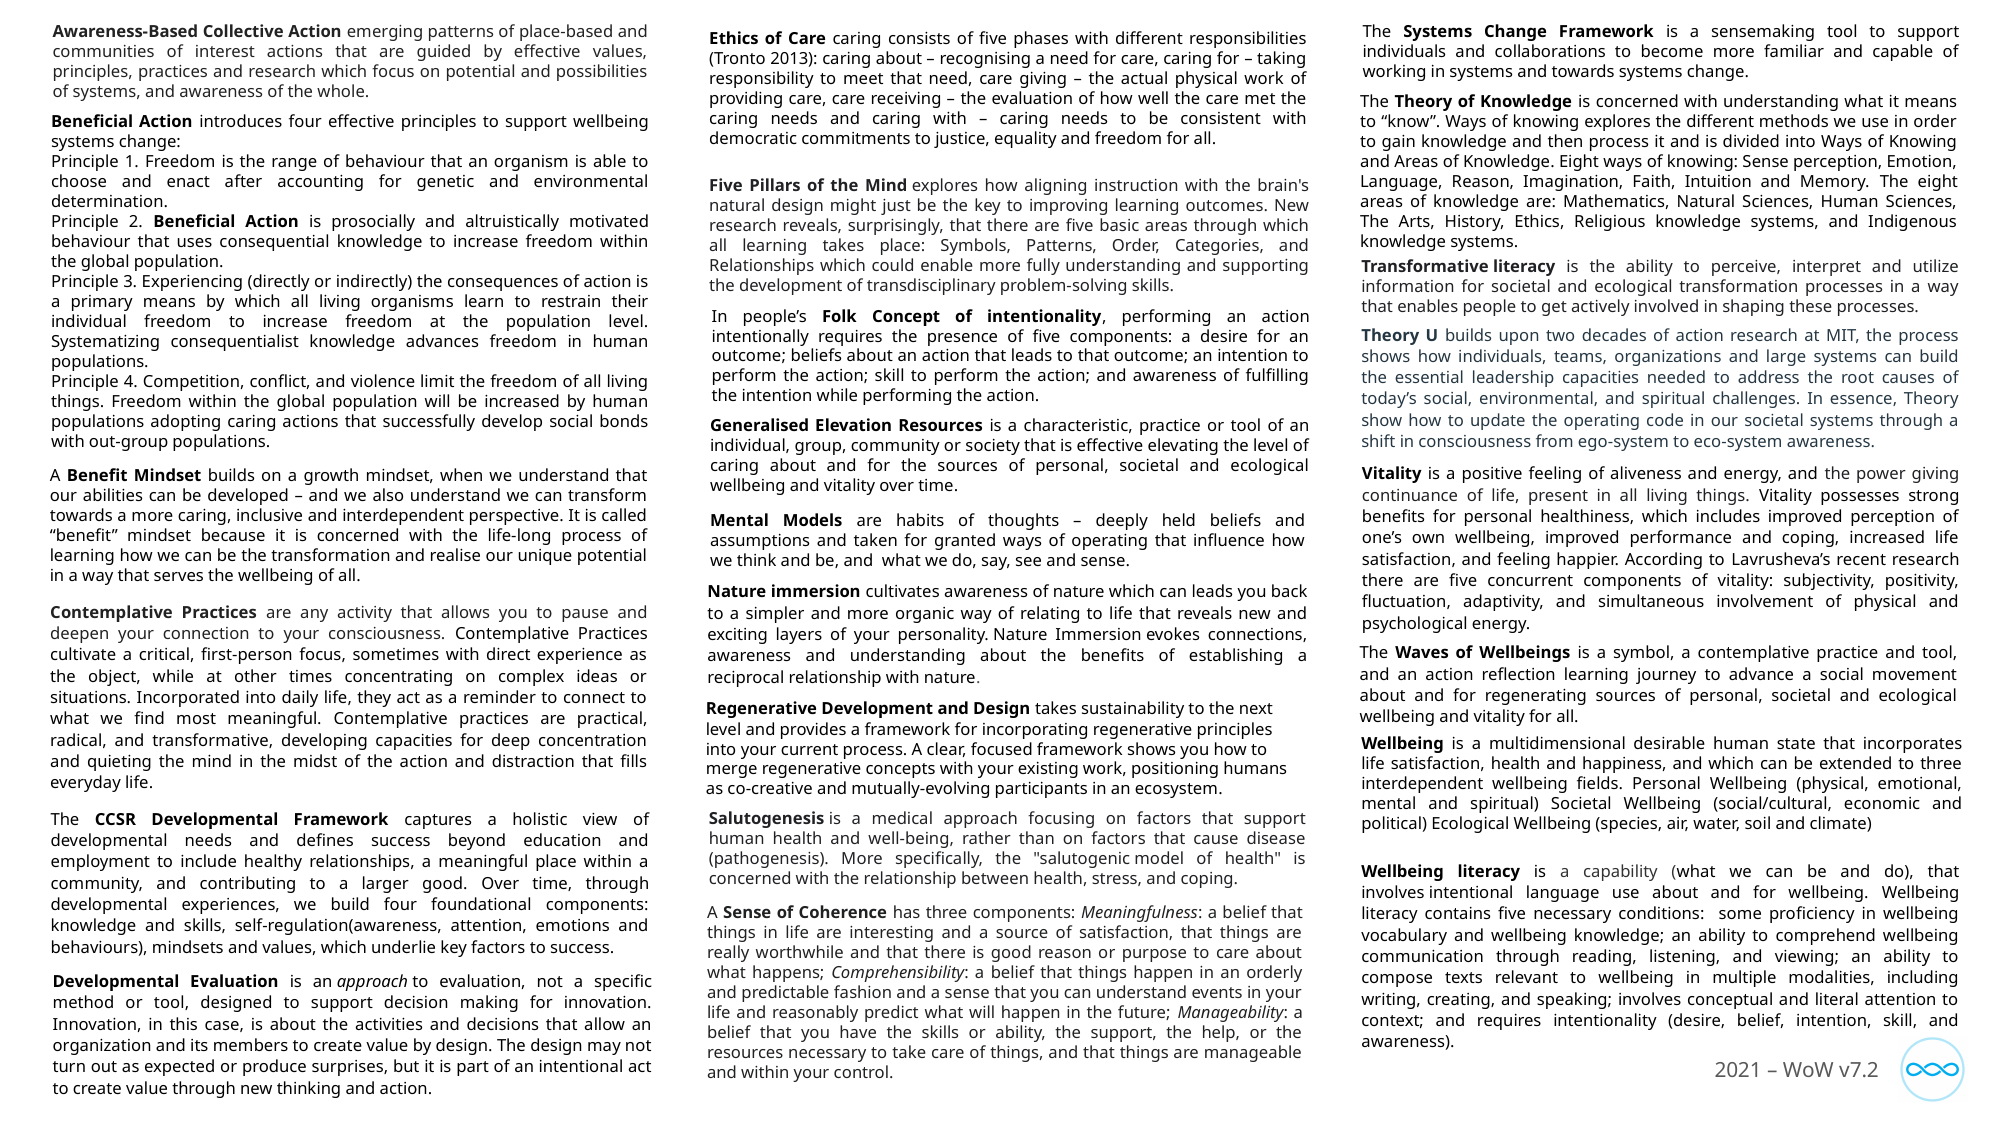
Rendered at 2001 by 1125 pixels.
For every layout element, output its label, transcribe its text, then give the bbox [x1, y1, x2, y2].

text_box Generalised Elevation Resources is a characteristic, practice or tool of an individual, group, community or society that is effective elevating the level of caring about and for the sources of personal, societal and ecological wellbeing and vitality over time. [695, 407, 1325, 502]
text_box The Systems Change Framework is a sensemaking tool to support individuals and collaborations to become more familiar and capable of working in systems and towards systems change. [1347, 13, 1975, 88]
text_box The Theory of Knowledge is concerned with understanding what it means to “know”. Ways of knowing explores the different methods we use in order to gain knowledge and then process it and is divided into Ways of Knowing and Areas of Knowledge. Eight ways of knowing: Sense perception, Emotion, Language, Reason, Imagination, Faith, Intuition and Memory. The eight areas of knowledge are: Mathematics, Natural Sciences, Human Sciences, The Arts, History, Ethics, Religious knowledge systems, and Indigenous knowledge systems. [1345, 83, 1973, 259]
text_box Salutogenesis is a medical approach focusing on factors that support human health and well-being, rather than on factors that cause disease (pathogenesis). More specifically, the "salutogenic model of health" is concerned with the relationship between health, stress, and coping. [694, 800, 1322, 896]
text_box Nature immersion cultivates awareness of nature which can leads you back to a simpler and more organic way of relating to life that reveals new and exciting layers of your personality. Nature Immersion evokes connections, awareness and understanding about the benefits of establishing a reciprocal relationship with nature. [692, 572, 1324, 694]
text_box Contemplative Practices are any activity that allows you to pause and deepen your connection to your consciousness. Contemplative Practices cultivate a critical, first-person focus, sometimes with direct experience as the object, while at other times concentrating on complex ideas or situations. Incorporated into daily life, they act as a reminder to connect to what we find most meaningful. Contemplative practices are practical, radical, and transformative, developing capacities for deep concentration and quieting the mind in the midst of the action and distraction that fills everyday life. [35, 592, 663, 800]
text_box Awareness-Based Collective Action emerging patterns of place-based and communities of interest actions that are guided by effective values, principles, practices and research which focus on potential and possibilities of systems, and awareness of the whole. [37, 13, 663, 108]
text_box In people’s Folk Concept of intentionality, performing an action intentionally requires the presence of five components: a desire for an outcome; beliefs about an action that leads to that outcome; an intention to perform the action; skill to perform the action; and awareness of fulfilling the intention while performing the action. [696, 303, 1325, 413]
text_box Vitality is a positive feeling of aliveness and energy, and the power giving continuance of life, present in all living things. Vitality possesses strong benefits for personal healthiness, which includes improved perception of one’s own wellbeing, improved performance and coping, increased life satisfaction, and feeling happier. According to Lavrusheva’s recent research there are five concurrent components of vitality: subjectivity, positivity, fluctuation, adaptivity, and simultaneous involvement of physical and psychological energy. [1347, 459, 1975, 640]
text_box A Benefit Mindset builds on a growth mindset, when we understand that our abilities can be developed – and we also understand we can transform towards a more caring, inclusive and interdependent perspective. It is called “benefit” mindset because it is concerned with the life-long process of learning how we can be the transformation and realise our unique potential in a way that serves the wellbeing of all. [35, 457, 663, 592]
text_box A Sense of Coherence has three components: Meaningfulness: a belief that things in life are interesting and a source of satisfaction, that things are really worthwhile and that there is good reason or purpose to care about what happens; Comprehensibility: a belief that things happen in an orderly and predictable fashion and a sense that you can understand events in your life and reasonably predict what will happen in the future; Manageability: a belief that you have the skills or ability, the support, the help, or the resources necessary to take care of things, and that things are manageable and within your control. [692, 894, 1318, 1090]
text_box Beneficial Action introduces four effective principles to support wellbeing systems change: Principle 1. Freedom is the range of behaviour that an organism is able to choose and enact after accounting for genetic and environmental determination. Principle 2. Beneficial Action is prosocially and altruistically motivated behaviour that uses consequential knowledge to increase freedom within the global population. Principle 3. Experiencing (directly or indirectly) the consequences of action is a primary means by which all living organisms learn to restrain their individual freedom to increase freedom at the population level. Systematizing consequentialist knowledge advances freedom in human populations. Principle 4. Competition, conflict, and violence limit the freedom of all living things. Freedom within the global population will be increased by human populations adopting caring actions that successfully develop social bonds with out-group populations. [36, 103, 665, 458]
text_box Transformative literacy is the ability to perceive, interpret and utilize information for societal and ecological transformation processes in a way that enables people to get actively involved in shaping these processes. [1346, 248, 1975, 315]
text_box Ethics of Care caring consists of five phases with different responsibilities (Tronto 2013): caring about – recognising a need for care, caring for – taking responsibility to meet that need, care giving – the actual physical work of providing care, care receiving – the evaluation of how well the care met the caring needs and caring with – caring needs to be consistent with democratic commitments to justice, equality and freedom for all. [694, 20, 1323, 156]
text_box Wellbeing is a multidimensional desirable human state that incorporates life satisfaction, health and happiness, and which can be extended to three interdependent wellbeing fields. Personal Wellbeing (physical, emotional, mental and spiritual) Societal Wellbeing (social/cultural, economic and political) Ecological Wellbeing (species, air, water, soil and climate) [1346, 725, 1978, 840]
text_box The Waves of Wellbeings is a symbol, a contemplative practice and tool, and an action reflection learning journey to advance a social movement about and for regenerating sources of personal, societal and ecological wellbeing and vitality for all. [1344, 633, 1973, 734]
text_box The CCSR Developmental Framework captures a holistic view of developmental needs and defines success beyond education and employment to include healthy relationships, a meaningful place within a community, and contributing to a larger good. Over time, through developmental experiences, we build four foundational components: knowledge and skills, self-regulation(awareness, attention, emotions and behaviours), mindsets and values, which underlie key factors to success. [35, 799, 665, 964]
text_box Regenerative Development and Design takes sustainability to the next level and provides a framework for incorporating regenerative principles into your current process. A clear, focused framework shows you how to merge regenerative concepts with your existing work, positioning humans as co-creative and mutually-evolving participants in an ecosystem. [691, 691, 1321, 806]
picture [1897, 1036, 1968, 1103]
text_box Five Pillars of the Mind explores how aligning instruction with the brain's natural design might just be the key to improving learning outcomes. New research reveals, surprisingly, that there are five basic areas through which all learning takes place: Symbols, Patterns, Order, Categories, and Relationships which could enable more fully understanding and supporting the development of transdisciplinary problem-solving skills. [694, 167, 1325, 303]
text_box Developmental Evaluation is an approach to evaluation, not a specific method or tool, designed to support decision making for innovation. Innovation, in this case, is about the activities and decisions that allow an organization and its members to create value by design. The design may not turn out as expected or produce surprises, but it is part of an intentional act to create value through new thinking and action. [37, 962, 668, 1105]
text_box 2021 – WoW v7.2 [1699, 1049, 1897, 1090]
text_box Wellbeing literacy is a capability (what we can be and do), that involves intentional language use about and for wellbeing. Wellbeing literacy contains five necessary conditions: some proficiency in wellbeing vocabulary and wellbeing knowledge; an ability to comprehend wellbeing communication through reading, listening, and viewing; an ability to compose texts relevant to wellbeing in multiple modalities, including writing, creating, and speaking; involves conceptual and literal attention to context; and requires intentionality (desire, belief, intention, skill, and awareness). [1346, 851, 1975, 1059]
text_box Mental Models are habits of thoughts – deeply held beliefs and assumptions and taken for granted ways of operating that influence how we think and be, and what we do, say, see and sense. [695, 502, 1321, 578]
text_box Theory U builds upon two decades of action research at MIT, the process shows how individuals, teams, organizations and large systems can build the essential leadership capacities needed to address the root causes of today’s social, environmental, and spiritual challenges. In essence, Theory show how to update the operating code in our societal systems through a shift in consciousness from ego-system to eco-system awareness. [1346, 315, 1975, 459]
